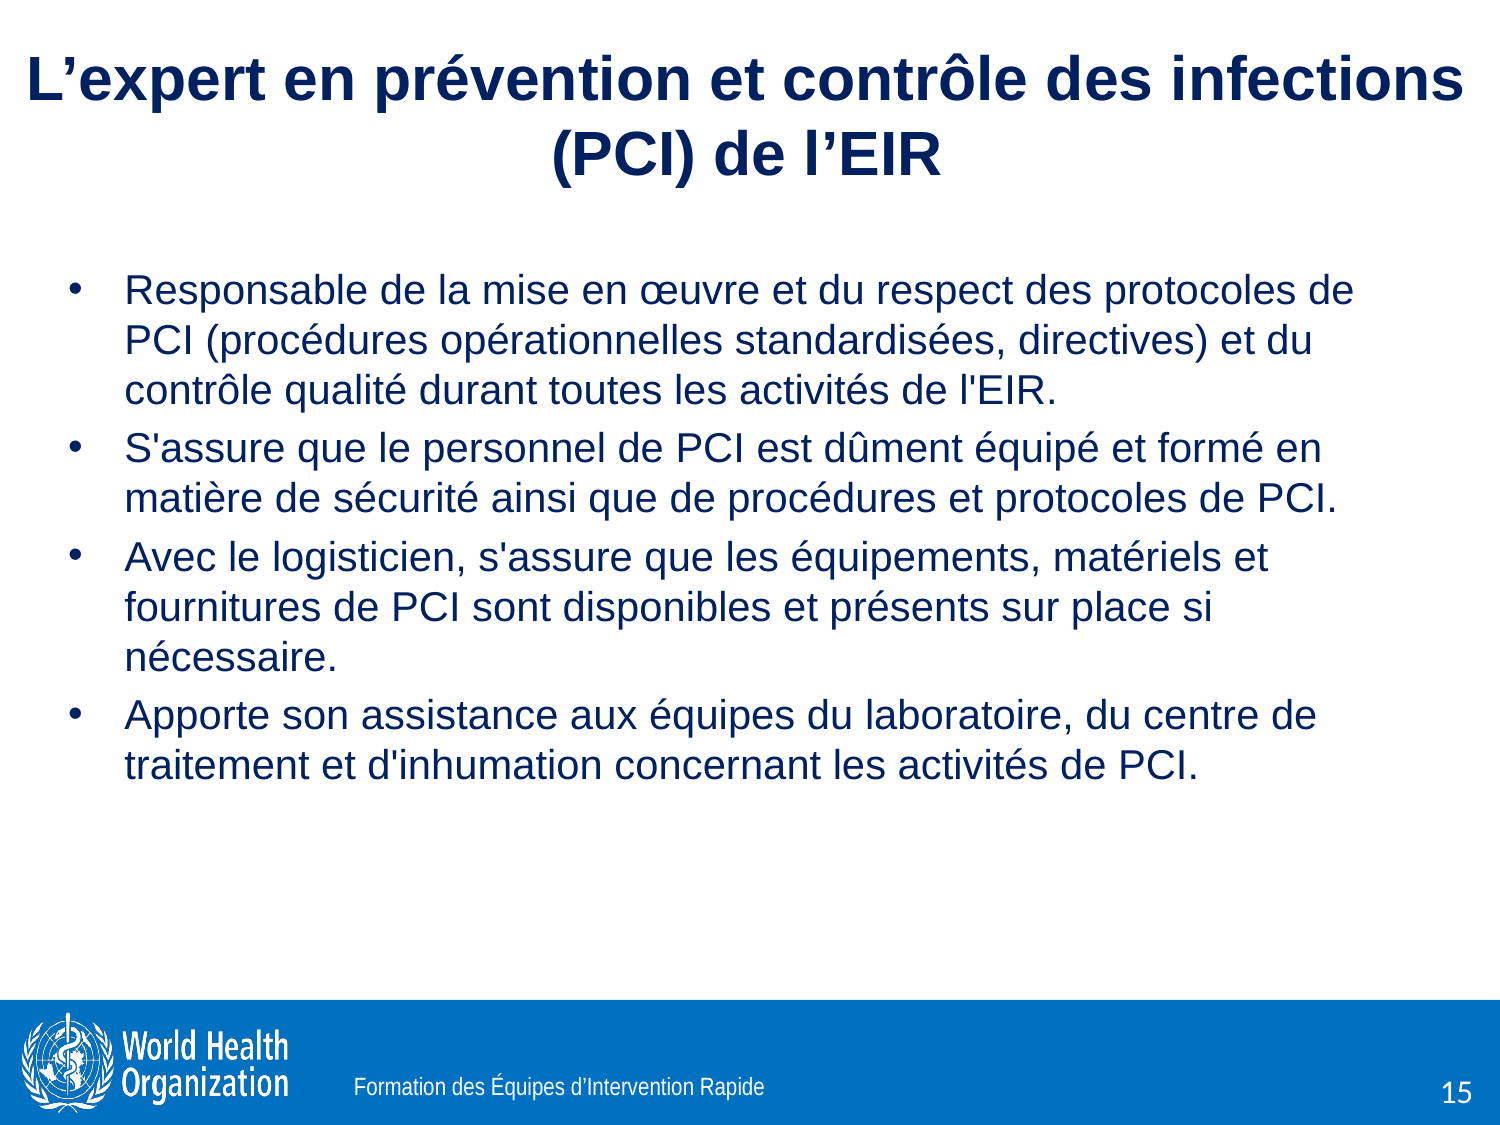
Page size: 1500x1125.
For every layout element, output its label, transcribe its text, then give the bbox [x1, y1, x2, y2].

title L’expert en prévention et contrôle des infections (PCI) de l’EIR [0, 19, 1500, 207]
picture [21, 1012, 288, 1113]
list Responsable de la mise en œuvre et du respect des protocoles de PCI (procédures opérationnelles standardisées, directives) et du contrôle qualité durant toutes les activités de l'EIR. S'assure que le personnel de PCI est dûment équipé et formé en matière de sécurité ainsi que de procédures et protocoles de PCI. Avec le logisticien, s'assure que les équipements, matériels et fournitures de PCI sont disponibles et présents sur place si nécessaire. Apporte son assistance aux équipes du laboratoire, du centre de traitement et d'inhumation concernant les activités de PCI. [53, 255, 1404, 982]
